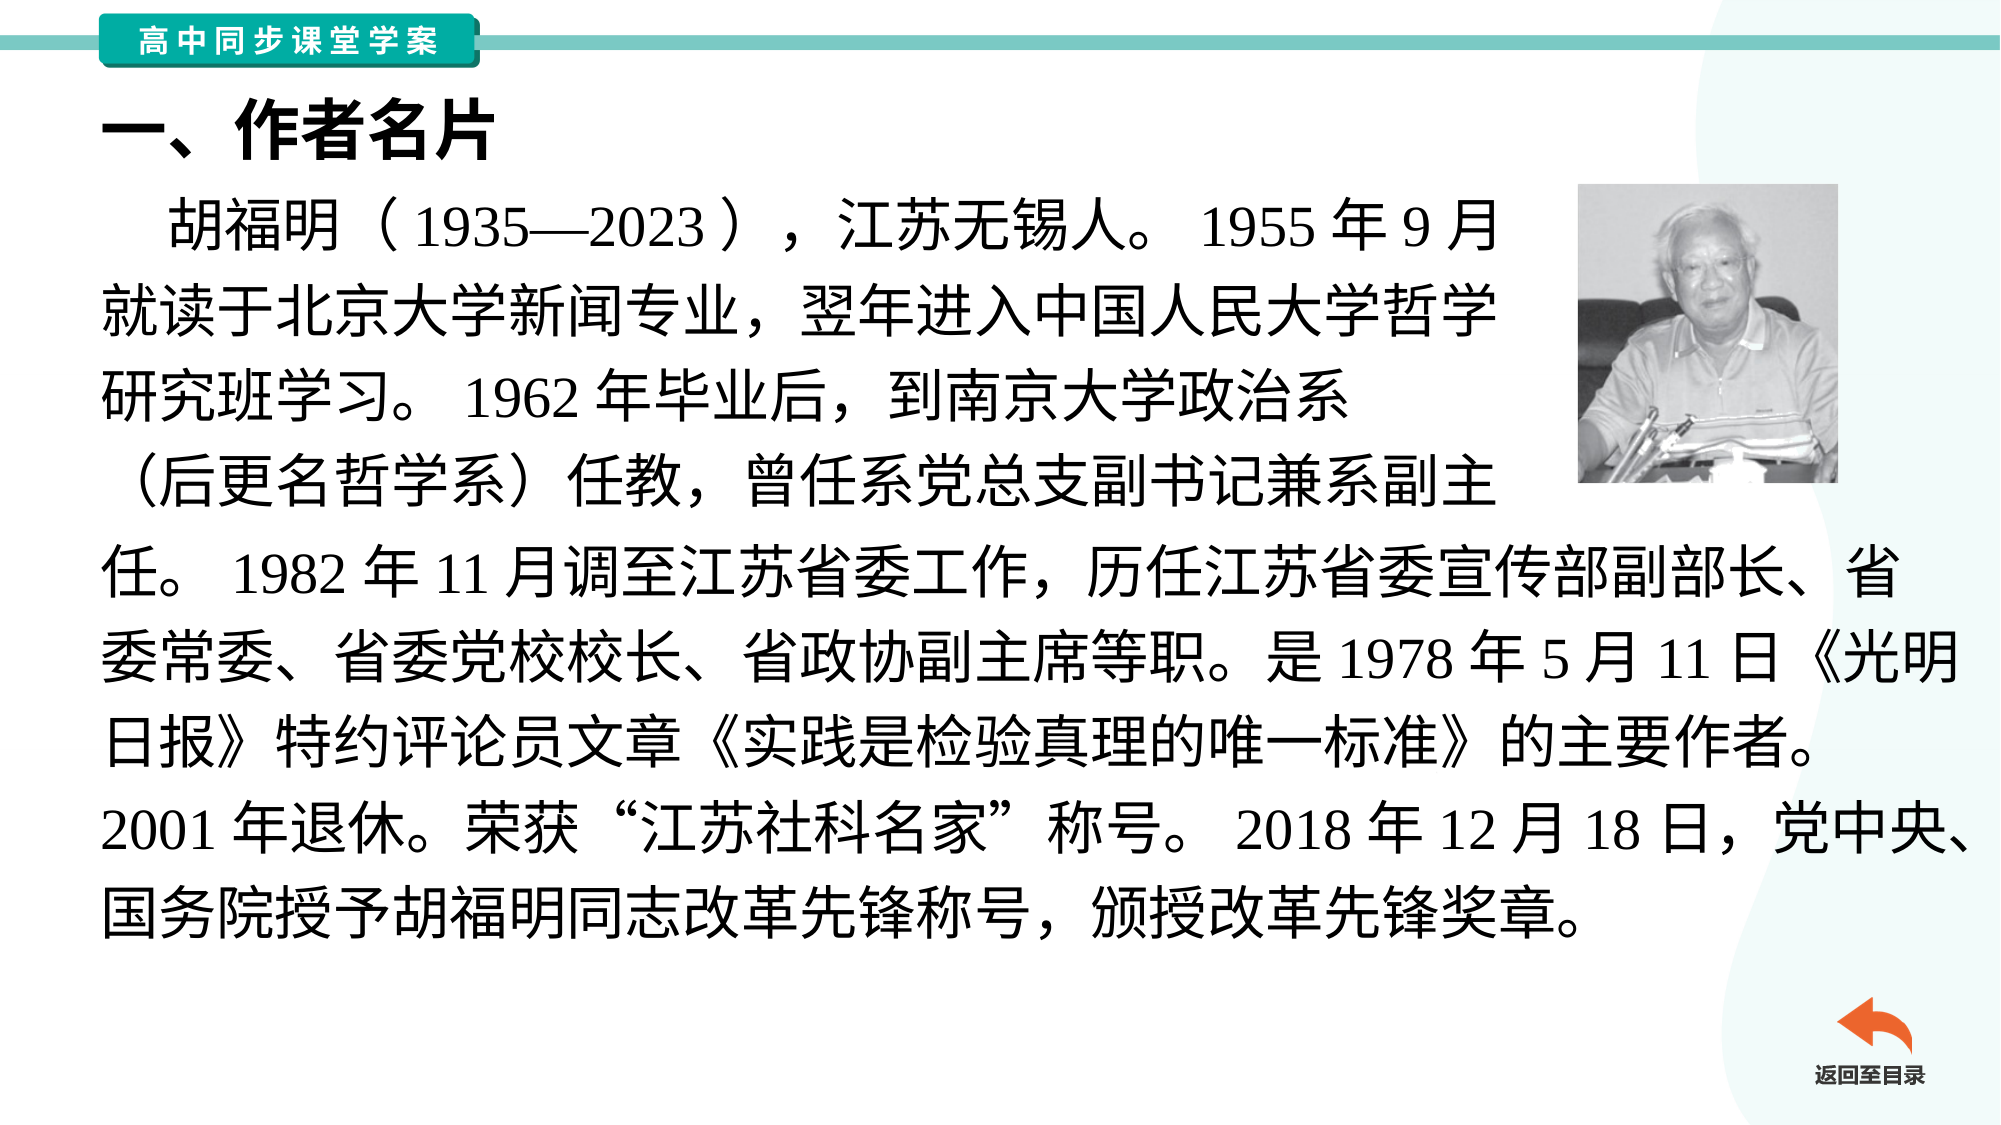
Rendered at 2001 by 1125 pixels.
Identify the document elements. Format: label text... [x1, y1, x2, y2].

text_box 胡福明（1935—2023），江苏无锡人。1955年9月 就读于北京大学新闻专业，翌年进入中国人民大学哲学 研究班学习。1962年毕业后，到南京大学政治系 （后更名哲学系）任教，曾任系党总支副书记兼系副主 [100, 172, 1521, 515]
picture [0, 0, 2000, 1125]
text_box 一、作者名片 [100, 76, 1899, 173]
text_box 任。1982年11月调至江苏省委工作，历任江苏省委宣传部副部长、省 委常委、省委党校校长、省政协副主席等职。是1978年5月11日《光明 日报》特约评论员文章《实践是检验真理的唯一标准》的主要作者。 2001年退休。荣获“江苏社科名家”称号。2018年12月18日，党中央、 国务院授予胡福明同志改革先锋称号，颁授改革先锋奖章。 [100, 519, 1900, 947]
